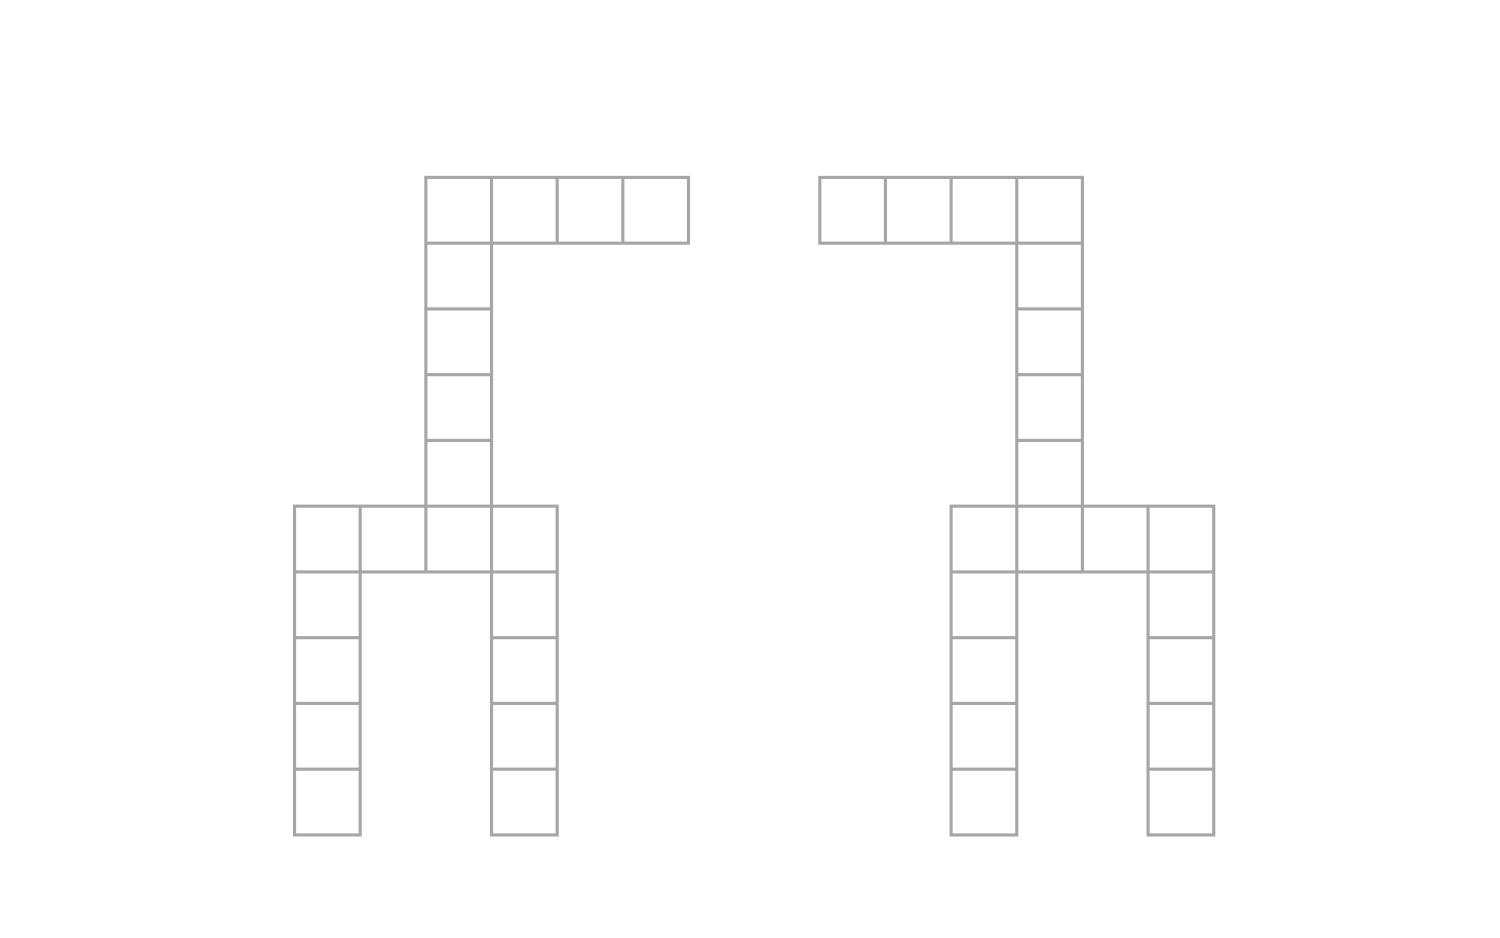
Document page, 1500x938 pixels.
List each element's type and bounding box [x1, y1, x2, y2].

picture [268, 155, 1232, 848]
